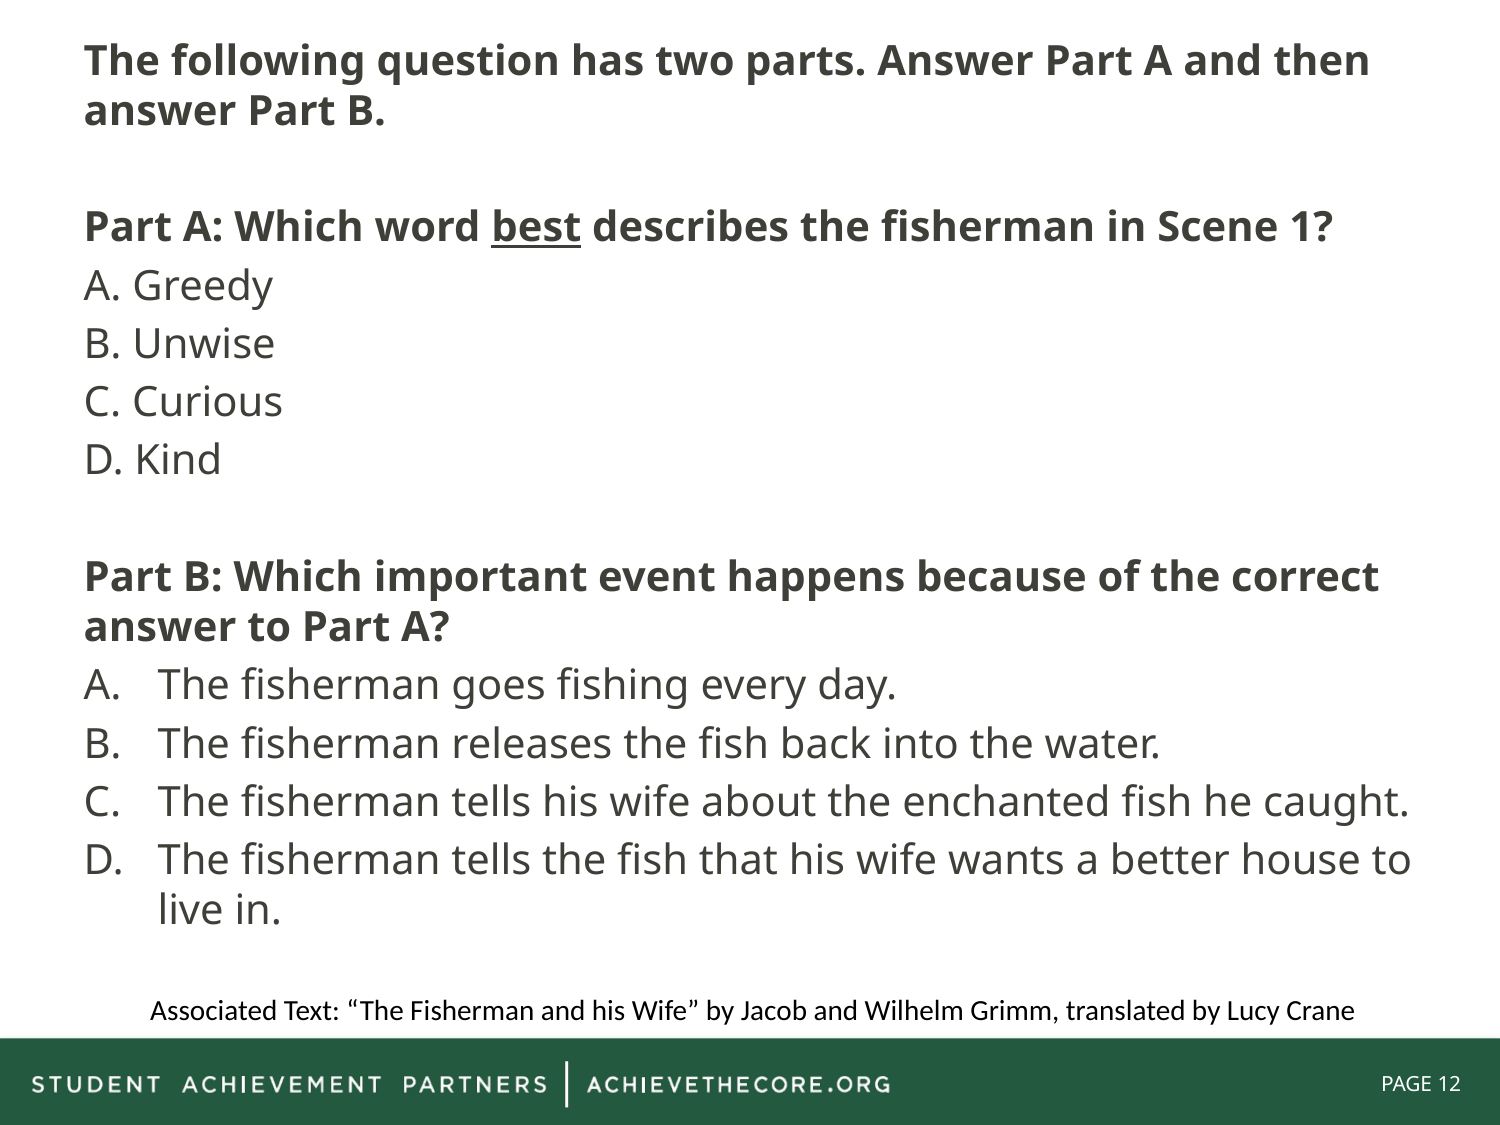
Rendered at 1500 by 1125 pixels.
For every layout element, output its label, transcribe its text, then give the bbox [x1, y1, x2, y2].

text_box Associated Text: “The Fisherman and his Wife” by Jacob and Wilhelm Grimm, translated by Lucy Crane [74, 983, 1432, 1034]
list The following question has two parts. Answer Part A and then answer Part B. Part A: Which word best describes the fisherman in Scene 1? A. Greedy B. Unwise C. Curious D. Kind Part B: Which important event happens because of the correct answer to Part A? The fisherman goes fishing every day. The fisherman releases the fish back into the water. The fisherman tells his wife about the enchanted fish he caught. The fisherman tells the fish that his wife wants a better house to live in. [68, 26, 1432, 984]
